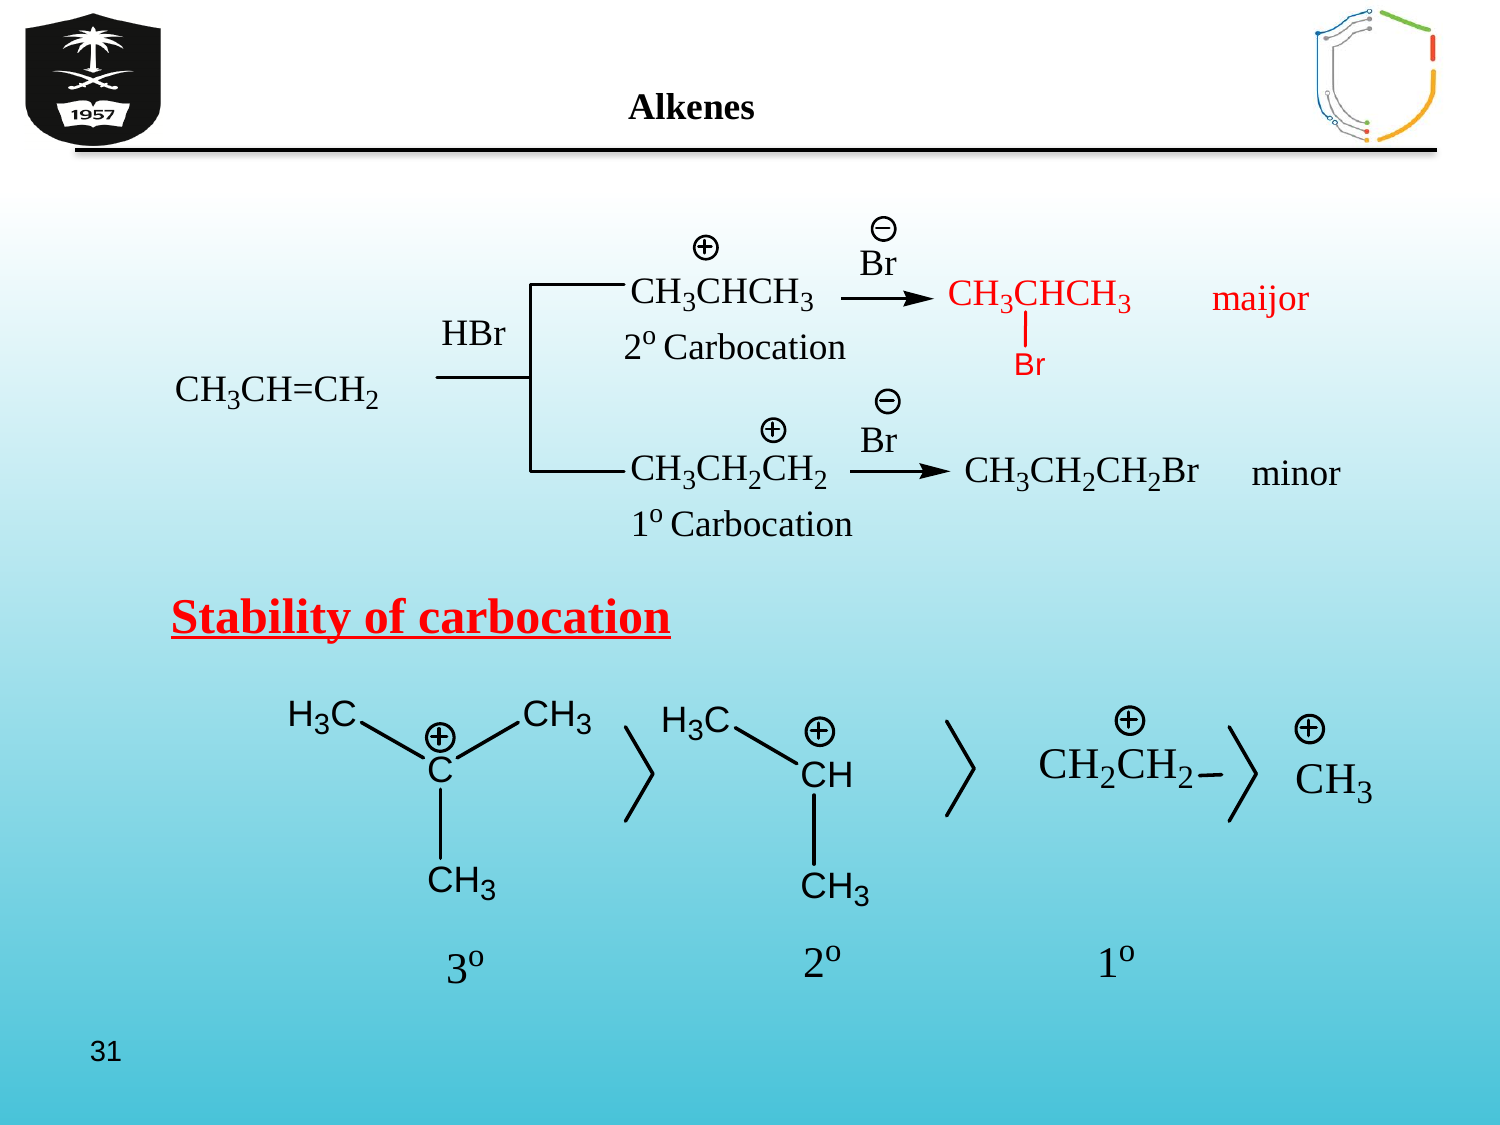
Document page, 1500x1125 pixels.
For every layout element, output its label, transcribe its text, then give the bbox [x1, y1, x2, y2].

text_box Alkenes [613, 74, 771, 135]
text_box 31 [75, 1024, 425, 1103]
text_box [287, 697, 1374, 994]
text_box Stability of carbocation [155, 575, 687, 651]
picture [1287, 0, 1463, 165]
picture [24, 12, 163, 151]
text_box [174, 212, 1341, 546]
